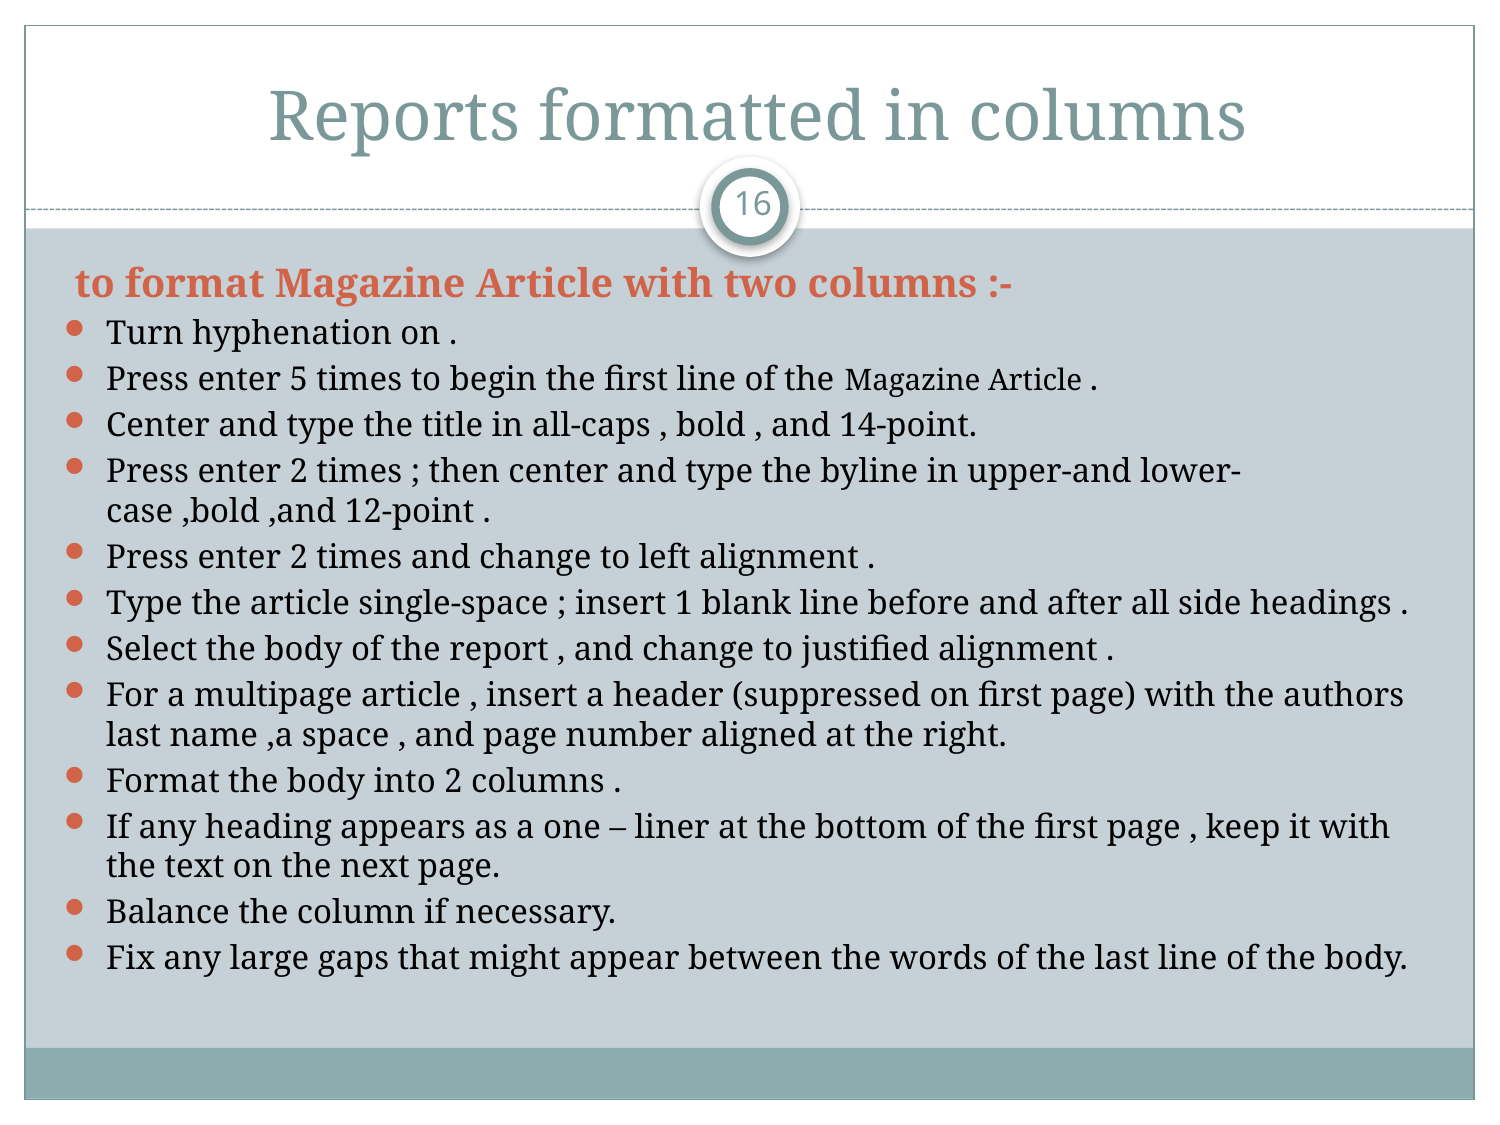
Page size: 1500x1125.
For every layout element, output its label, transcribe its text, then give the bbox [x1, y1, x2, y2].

list to format Magazine Article with two columns :- Turn hyphenation on . Press enter 5 times to begin the first line of the Magazine Article . Center and type the title in all-caps , bold , and 14-point. Press enter 2 times ; then center and type the byline in upper-and lower-case ,bold ,and 12-point . Press enter 2 times and change to left alignment . Type the article single-space ; insert 1 blank line before and after all side headings . Select the body of the report , and change to justified alignment . For a multipage article , insert a header (suppressed on first page) with the authors last name ,a space , and page number aligned at the right. Format the body into 2 columns . If any heading appears as a one – liner at the bottom of the first page , keep it with the text on the next page. Balance the column if necessary. Fix any large gaps that might appear between the words of the last line of the body. [49, 250, 1445, 1001]
title Reports formatted in columns [49, 37, 1450, 162]
slide_number 16 [715, 168, 791, 241]
